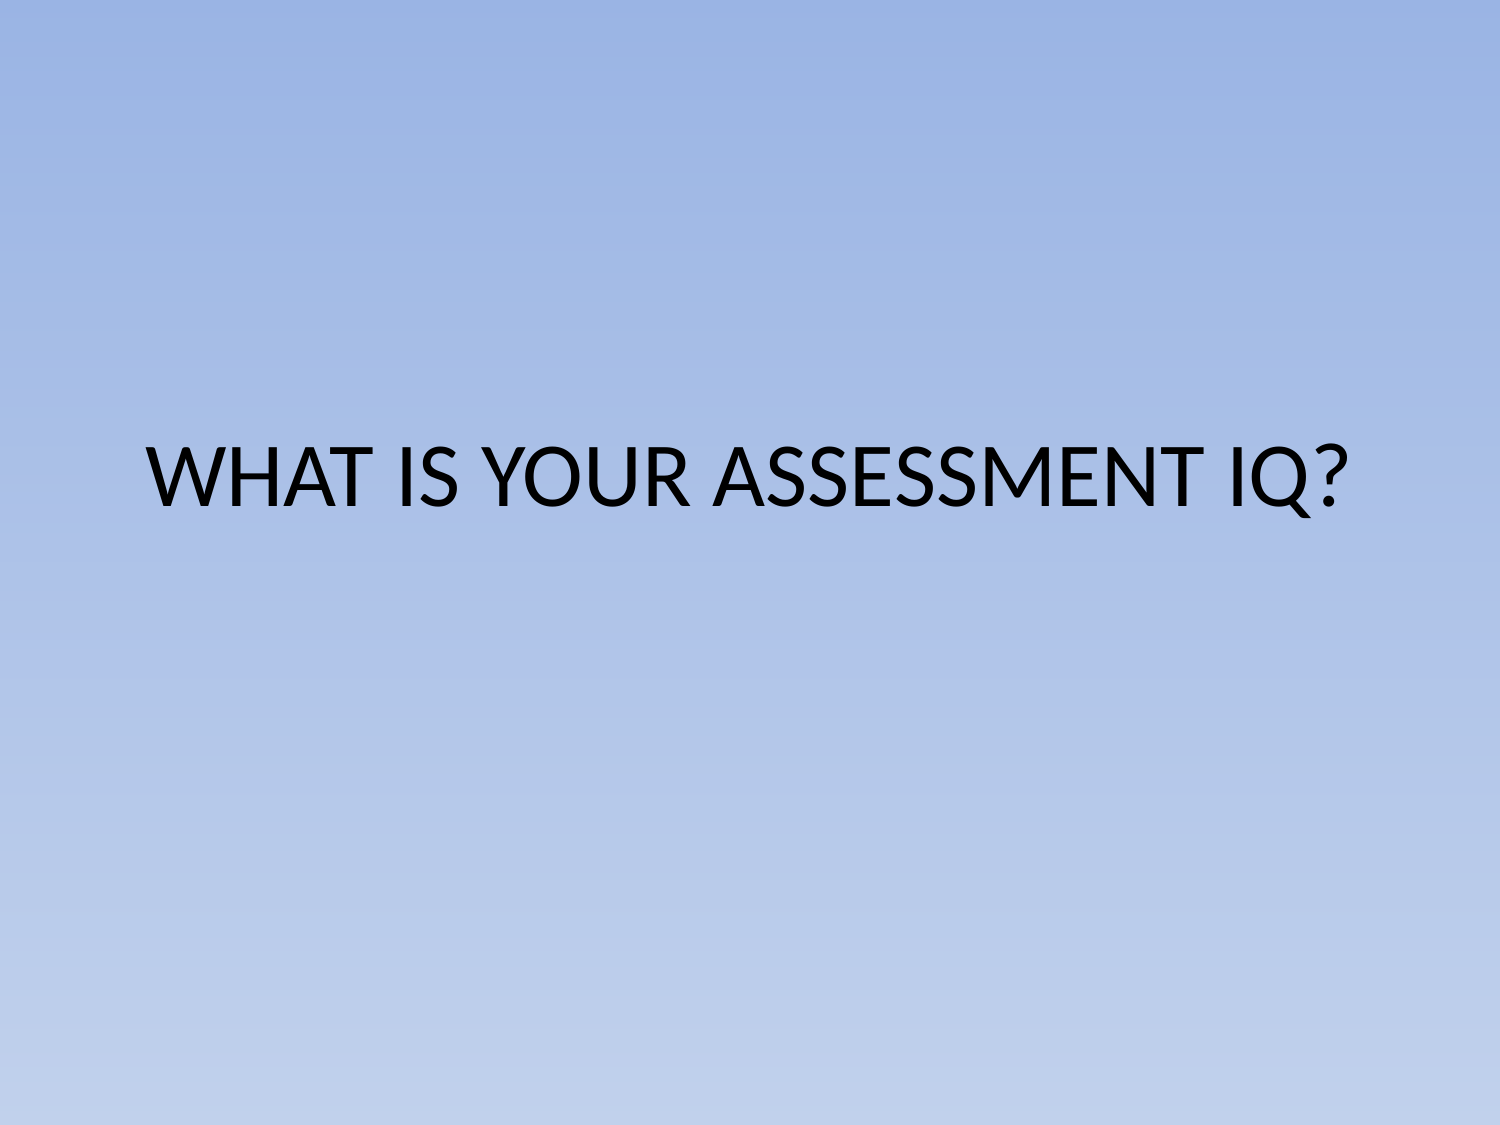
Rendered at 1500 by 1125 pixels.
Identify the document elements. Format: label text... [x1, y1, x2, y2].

title WHAT IS YOUR ASSESSMENT IQ? [112, 349, 1388, 591]
